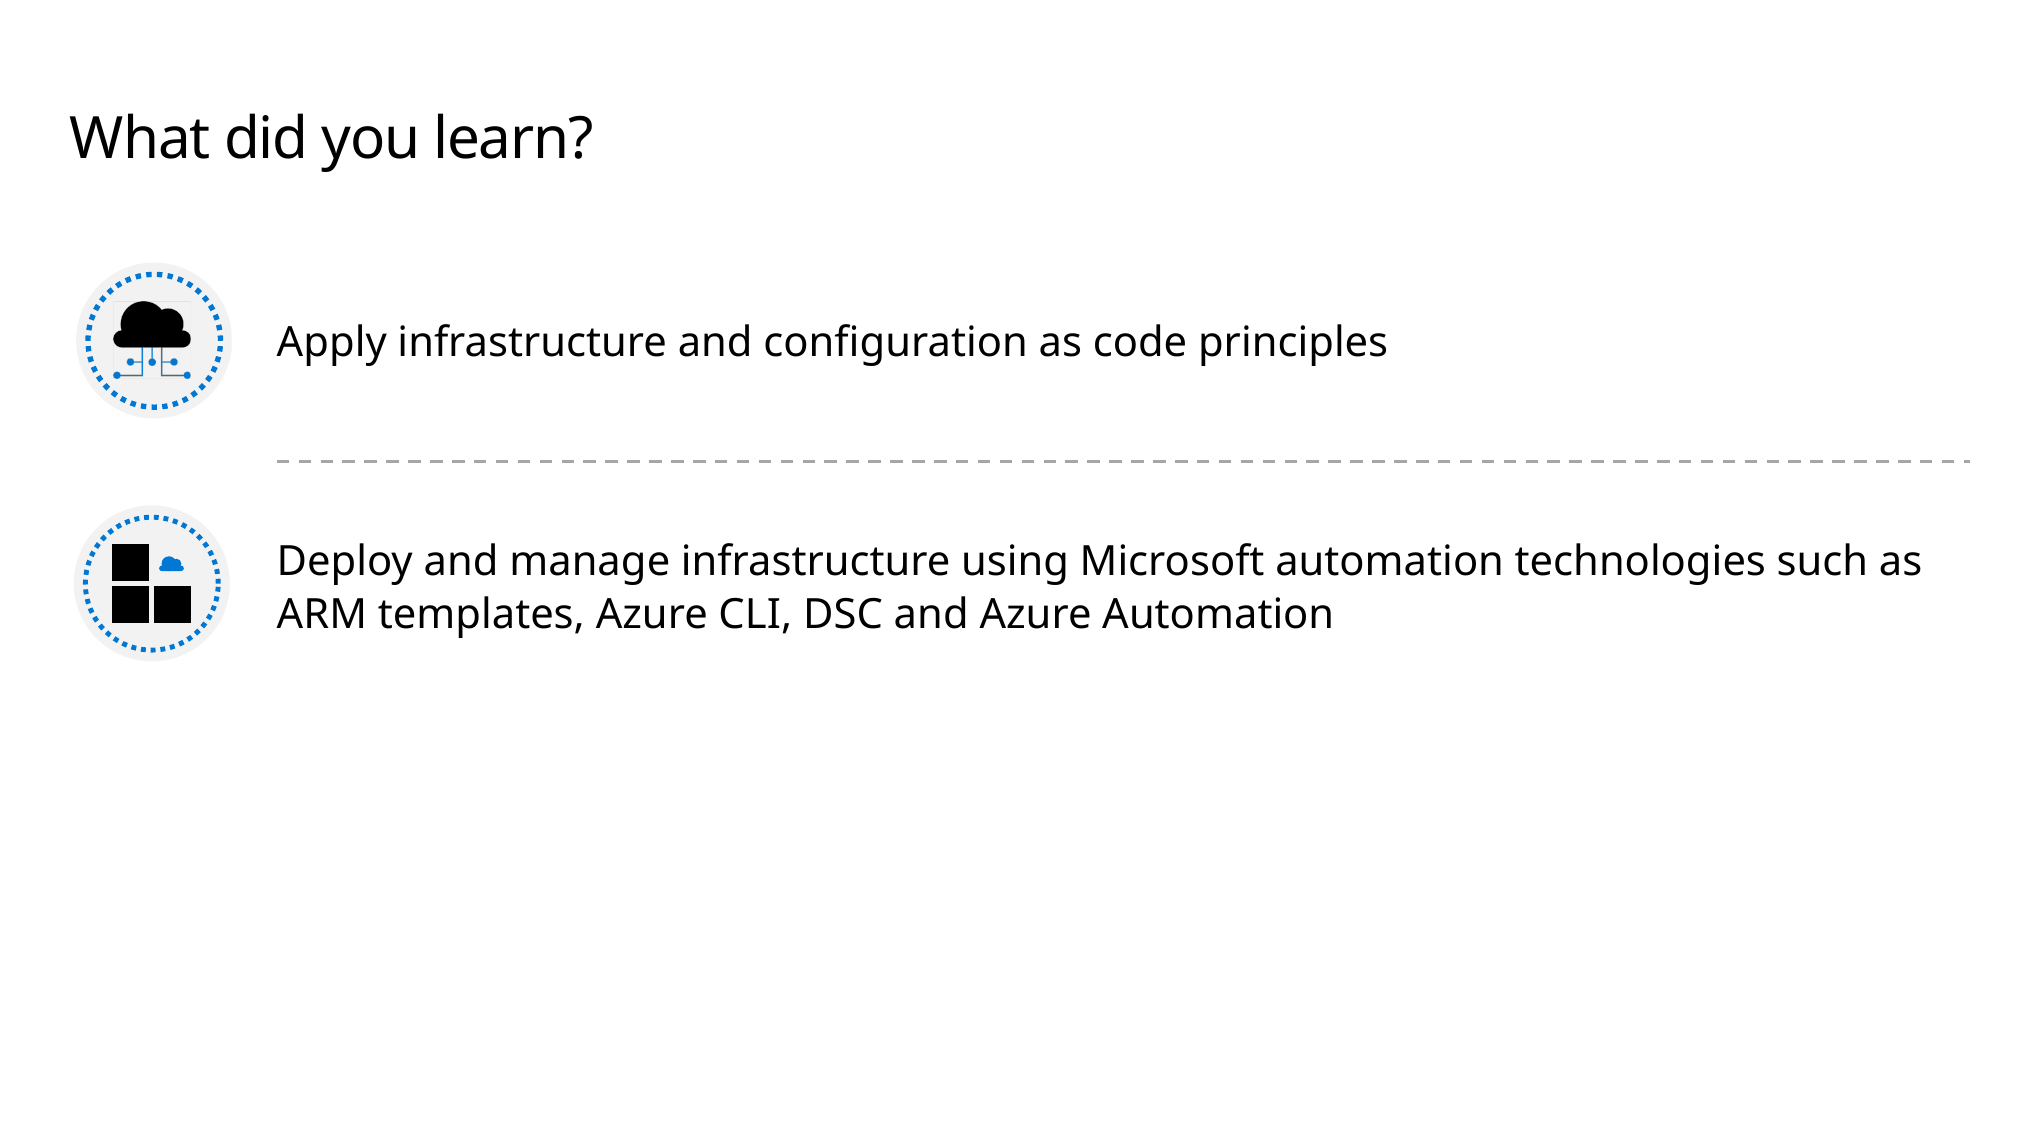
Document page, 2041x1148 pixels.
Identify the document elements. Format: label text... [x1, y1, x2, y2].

picture [73, 504, 230, 662]
title What did you learn? [70, 103, 1969, 172]
text_box Apply infrastructure and configuration as code principles [276, 314, 1971, 366]
picture [75, 261, 232, 419]
text_box Deploy and manage infrastructure using Microsoft automation technologies such as ARM templates, Azure CLI, DSC and Azure Automation [276, 529, 1971, 637]
